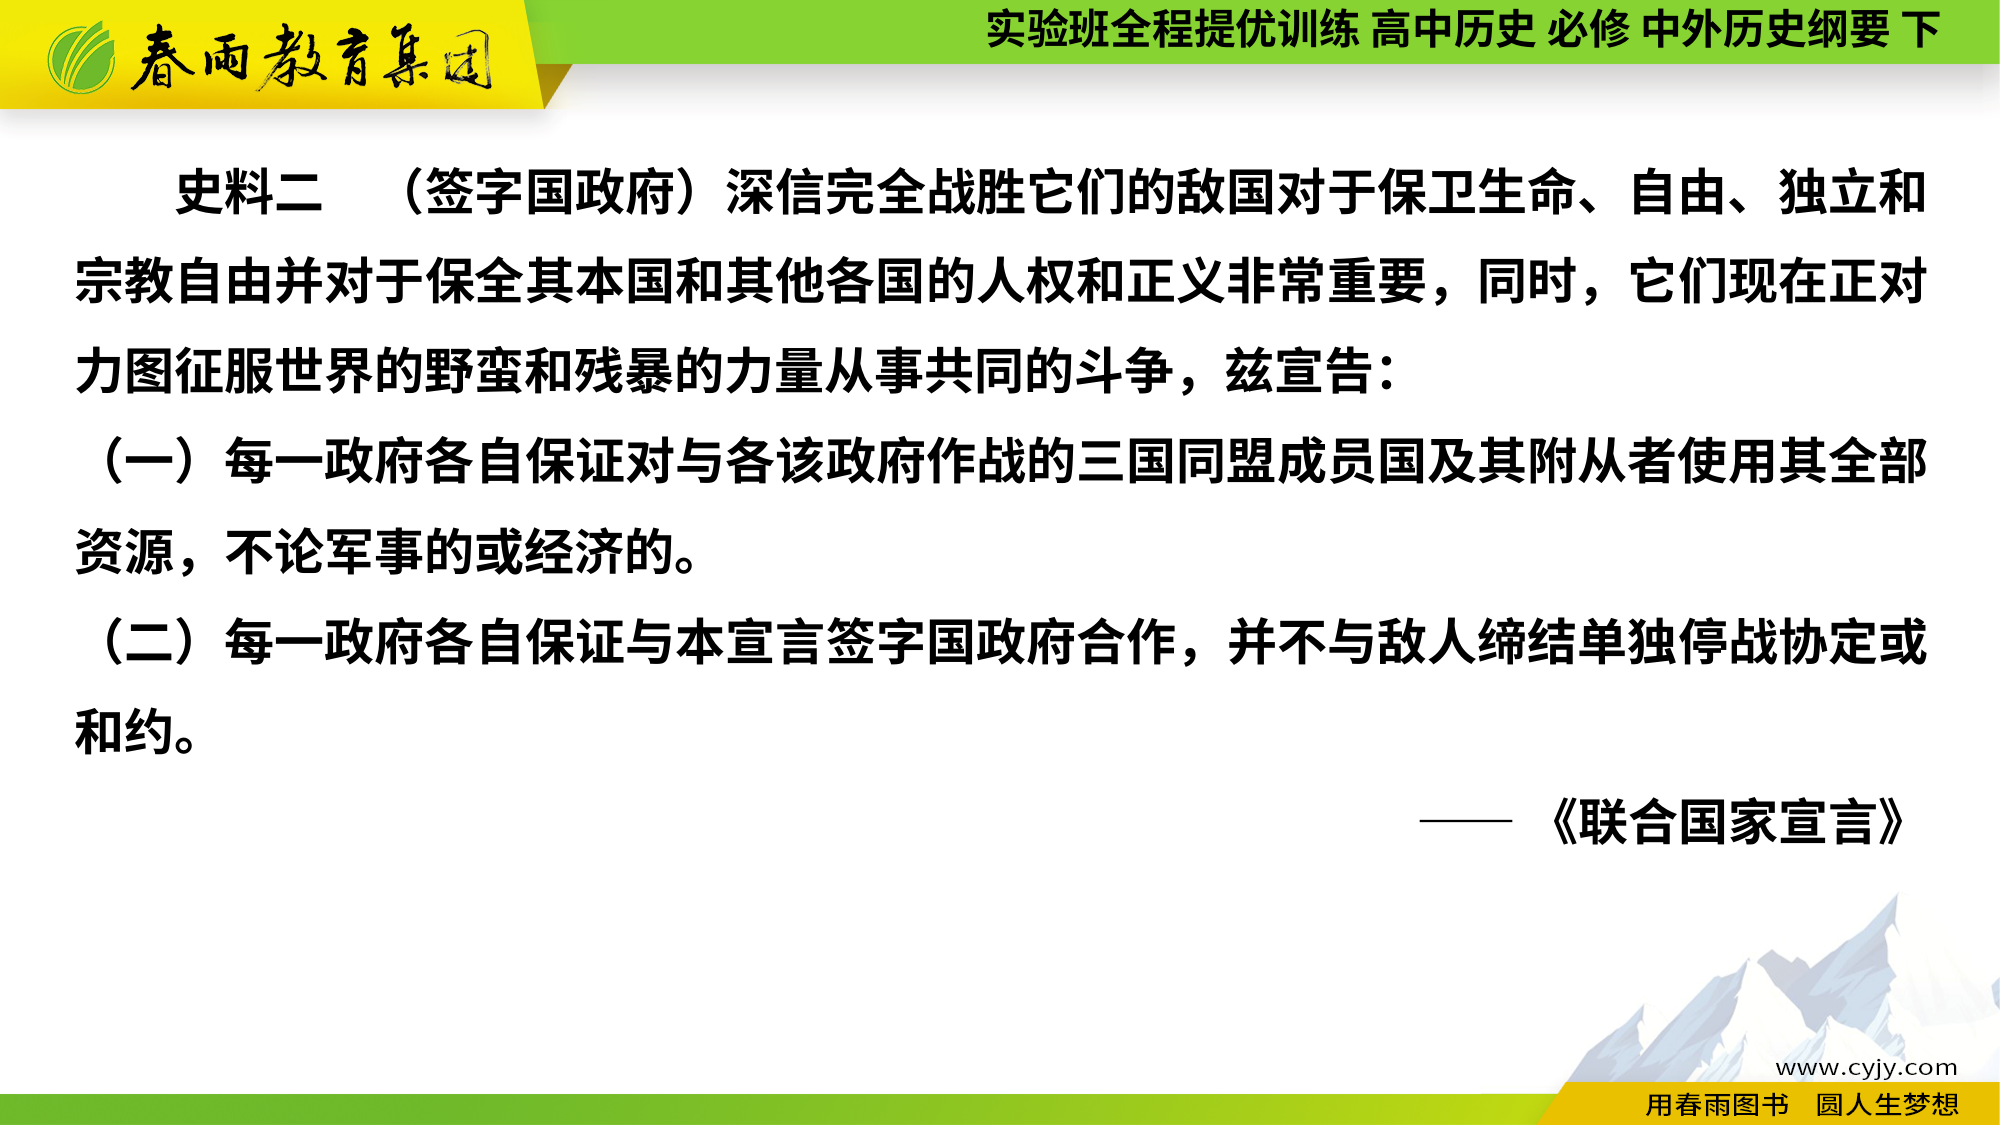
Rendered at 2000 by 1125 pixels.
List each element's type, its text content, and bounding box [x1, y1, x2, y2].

list 史料二 （签字国政府）深信完全战胜它们的敌国对于保卫生命、自由、独立和宗教自由并对于保全其本国和其他各国的人权和正义非常重要，同时，它们现在正对力图征服世界的野蛮和残暴的力量从事共同的斗争，兹宣告： （一）每一政府各自保证对与各该政府作战的三国同盟成员国及其附从者使用其全部资源，不论军事的或经济的。 （二）每一政府各自保证与本宣言签字国政府合作，并不与敌人缔结单独停战协定或和约。 ——《联合国家宣言》 [59, 122, 1944, 854]
picture [0, 0, 2000, 1125]
